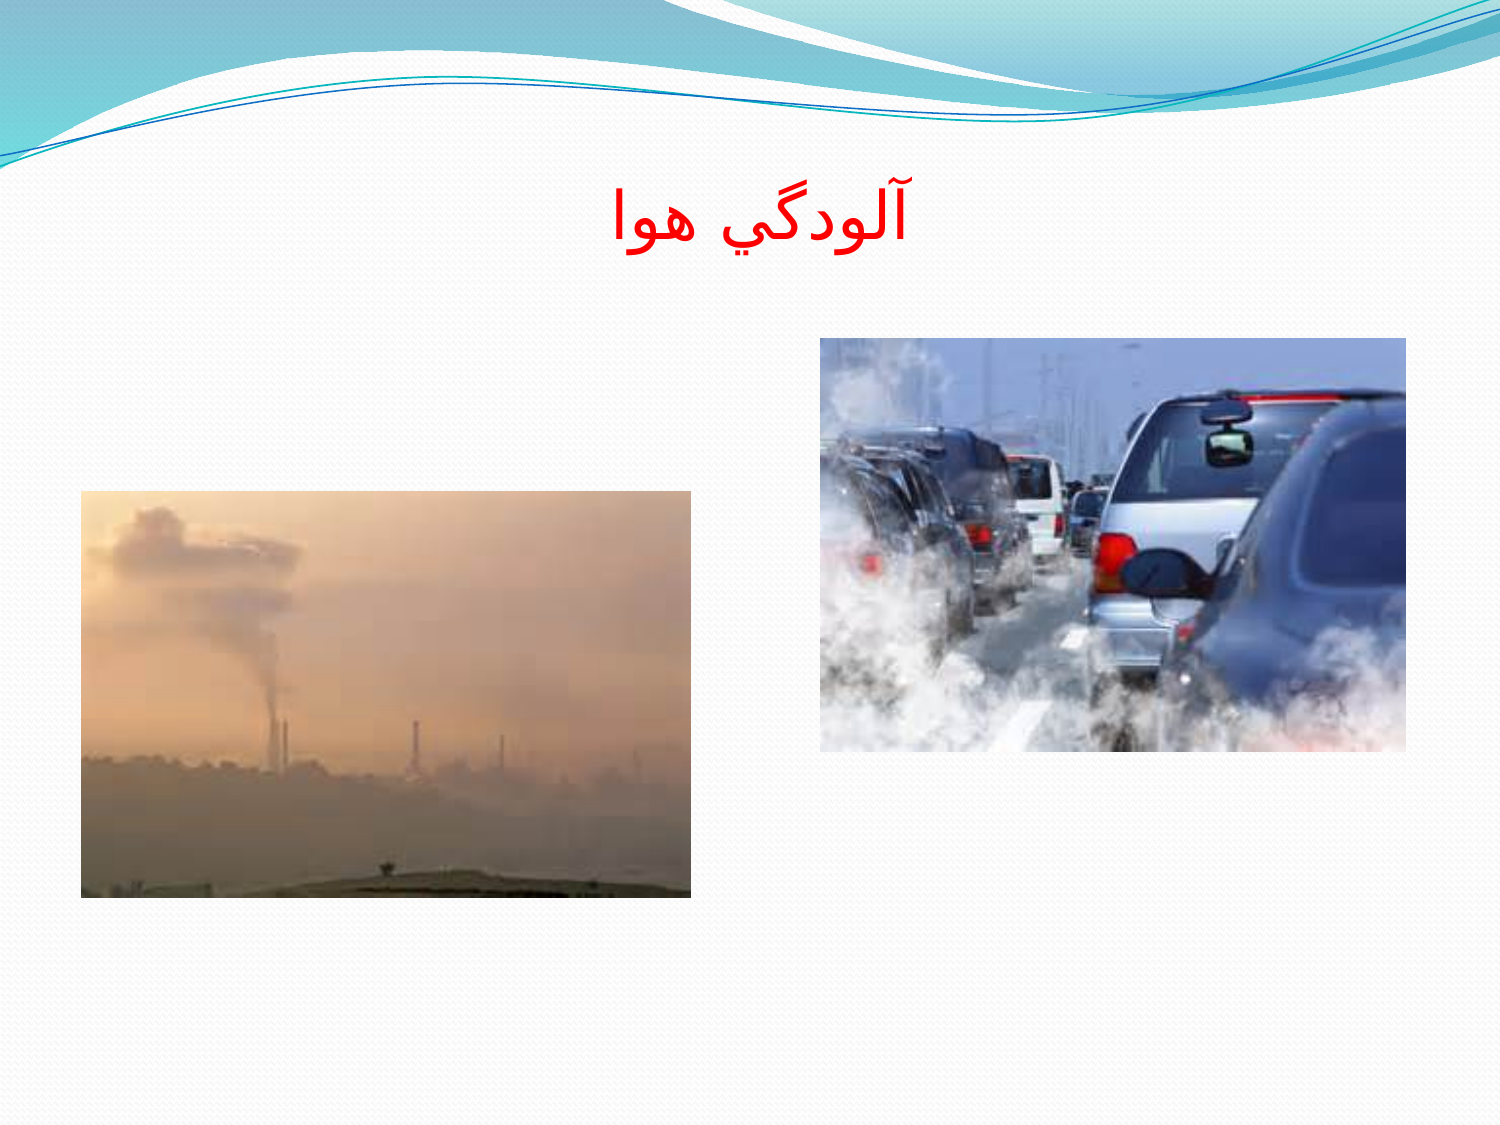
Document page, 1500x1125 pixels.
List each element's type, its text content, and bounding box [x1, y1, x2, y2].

title آلودگي هوا [75, 115, 1425, 303]
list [820, 337, 1407, 752]
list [81, 491, 692, 898]
